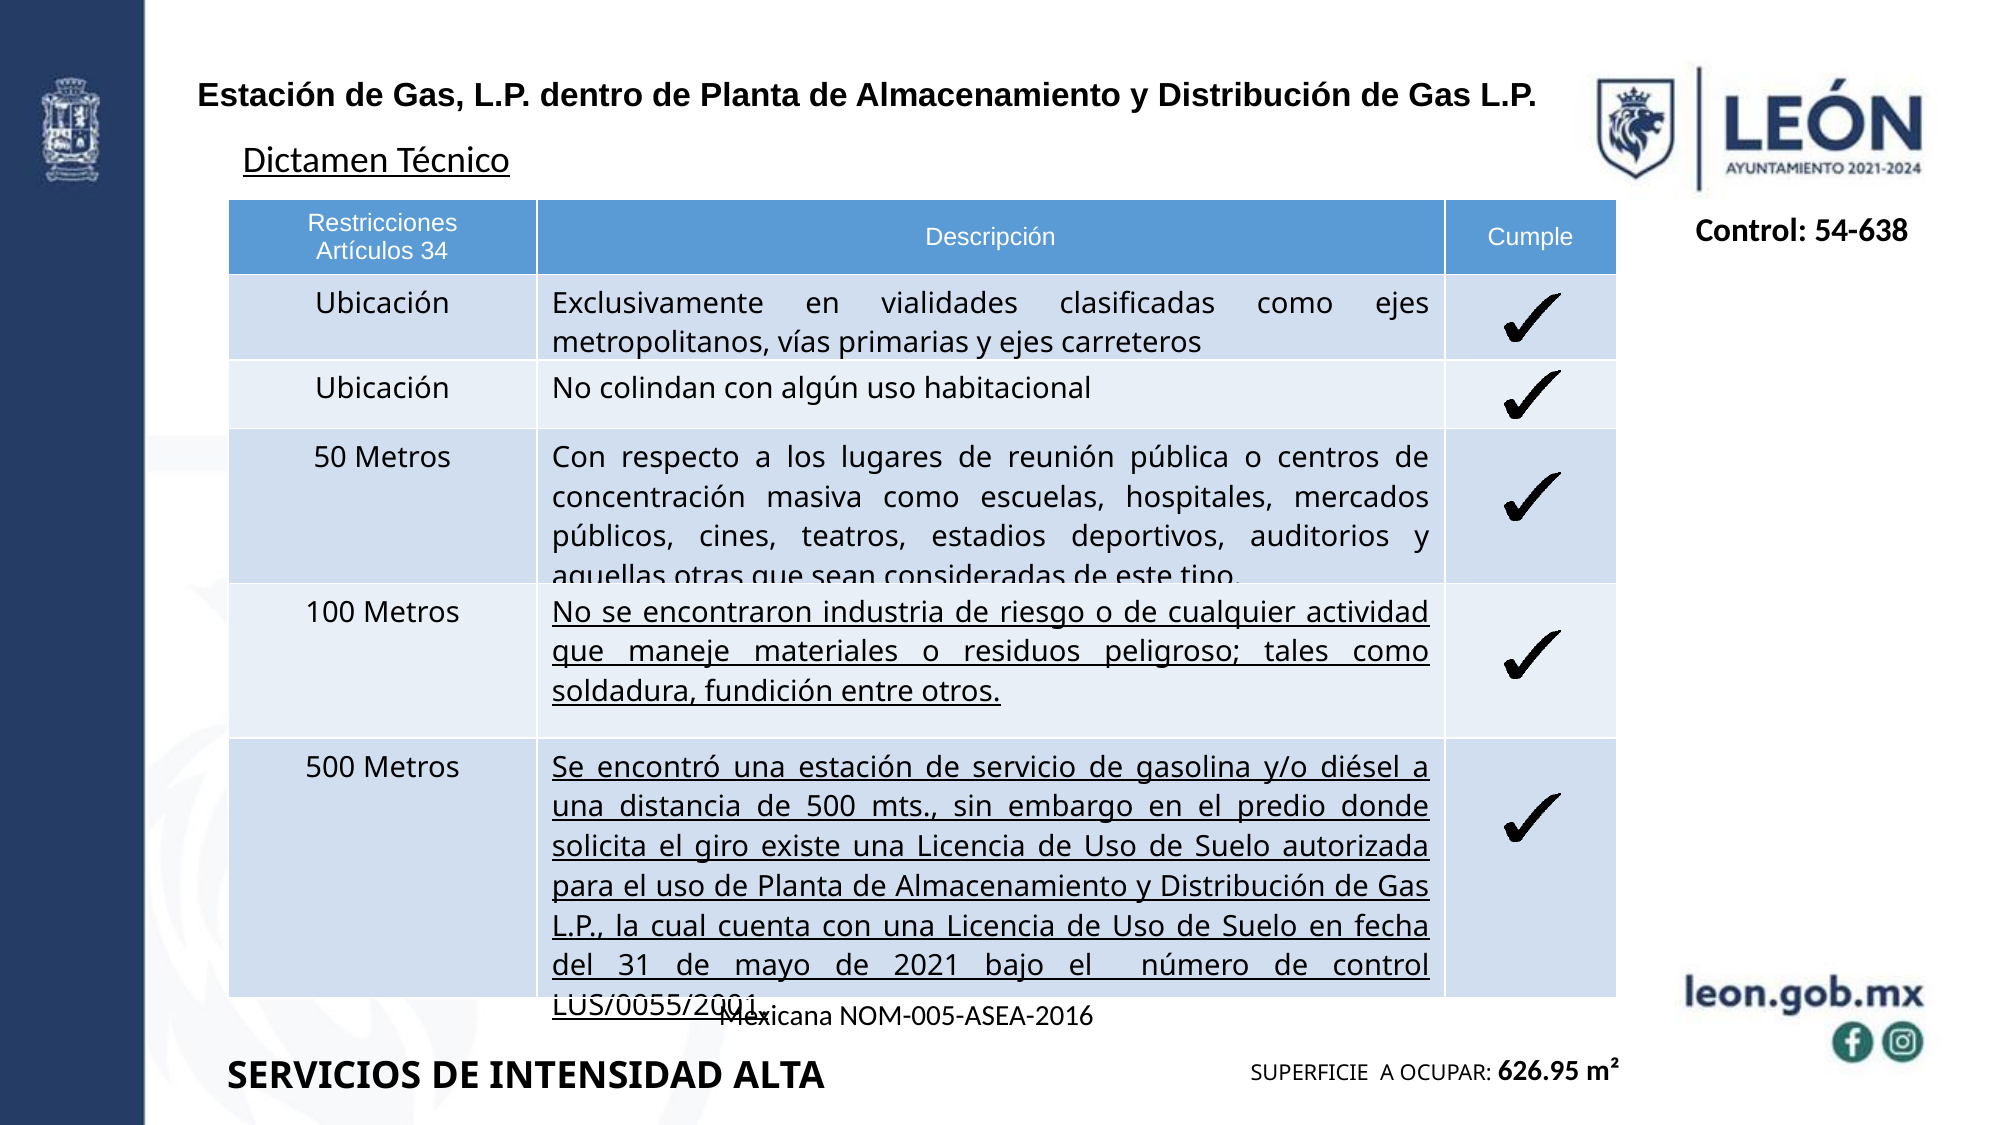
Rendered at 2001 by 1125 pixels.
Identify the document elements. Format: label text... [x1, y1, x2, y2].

table_cell No se encontraron industria de riesgo o de cualquier actividad que maneje materiales o residuos peligroso; tales como soldadura, fundición entre otros. [538, 584, 1444, 737]
text_box Estación de Gas, L.P. dentro de Planta de Almacenamiento y Distribución de Gas L.P. [153, 65, 1584, 120]
text_box Fundamento: Código Reglamentario de Desarrollo Urbano para el Municipio de León y a la NORMA Oficial Mexicana NOM-005-ASEA-2016 [228, 999, 1585, 1069]
table_cell 500 Metros [229, 739, 536, 997]
table_cell [1446, 739, 1616, 997]
text_box Control: 54-638 [1681, 200, 1967, 255]
table_cell [1446, 584, 1616, 737]
table_cell Se encontró una estación de servicio de gasolina y/o diésel a una distancia de 500 mts., sin embargo en el predio donde solicita el giro existe una Licencia de Uso de Suelo autorizada para el uso de Planta de Almacenamiento y Distribución de Gas L.P., la cual cuenta con una Licencia de Uso de Suelo en fecha del 31 de mayo de 2021 bajo el número de control LUS/0055/2001. [538, 739, 1444, 997]
table_header Cumple [1446, 200, 1616, 274]
picture [0, 0, 2000, 1125]
table_header Descripción [538, 200, 1444, 274]
text_box Dictamen Técnico [228, 127, 530, 188]
table_cell Exclusivamente en vialidades clasificadas como ejes metropolitanos, vías primarias y ejes carreteros [538, 275, 1444, 359]
table_cell 50 Metros [229, 429, 536, 583]
table_cell Ubicación [229, 361, 536, 428]
table_cell Con respecto a los lugares de reunión pública o centros de concentración masiva como escuelas, hospitales, mercados públicos, cines, teatros, estadios deportivos, auditorios y aquellas otras que sean consideradas de este tipo. [538, 429, 1444, 583]
table_cell 100 Metros [229, 584, 536, 737]
table_cell [1446, 361, 1616, 428]
table_cell Ubicación [229, 275, 536, 359]
table_cell [1446, 429, 1616, 583]
table_cell No colindan con algún uso habitacional [538, 361, 1444, 428]
table_header Restricciones Artículos 34 [229, 200, 536, 274]
text_box SUPERFICIE A OCUPAR: 626.95 m² [1235, 1043, 1699, 1120]
table_cell [1446, 275, 1616, 359]
text_box SERVICIOS DE INTENSIDAD ALTA [212, 1043, 993, 1104]
